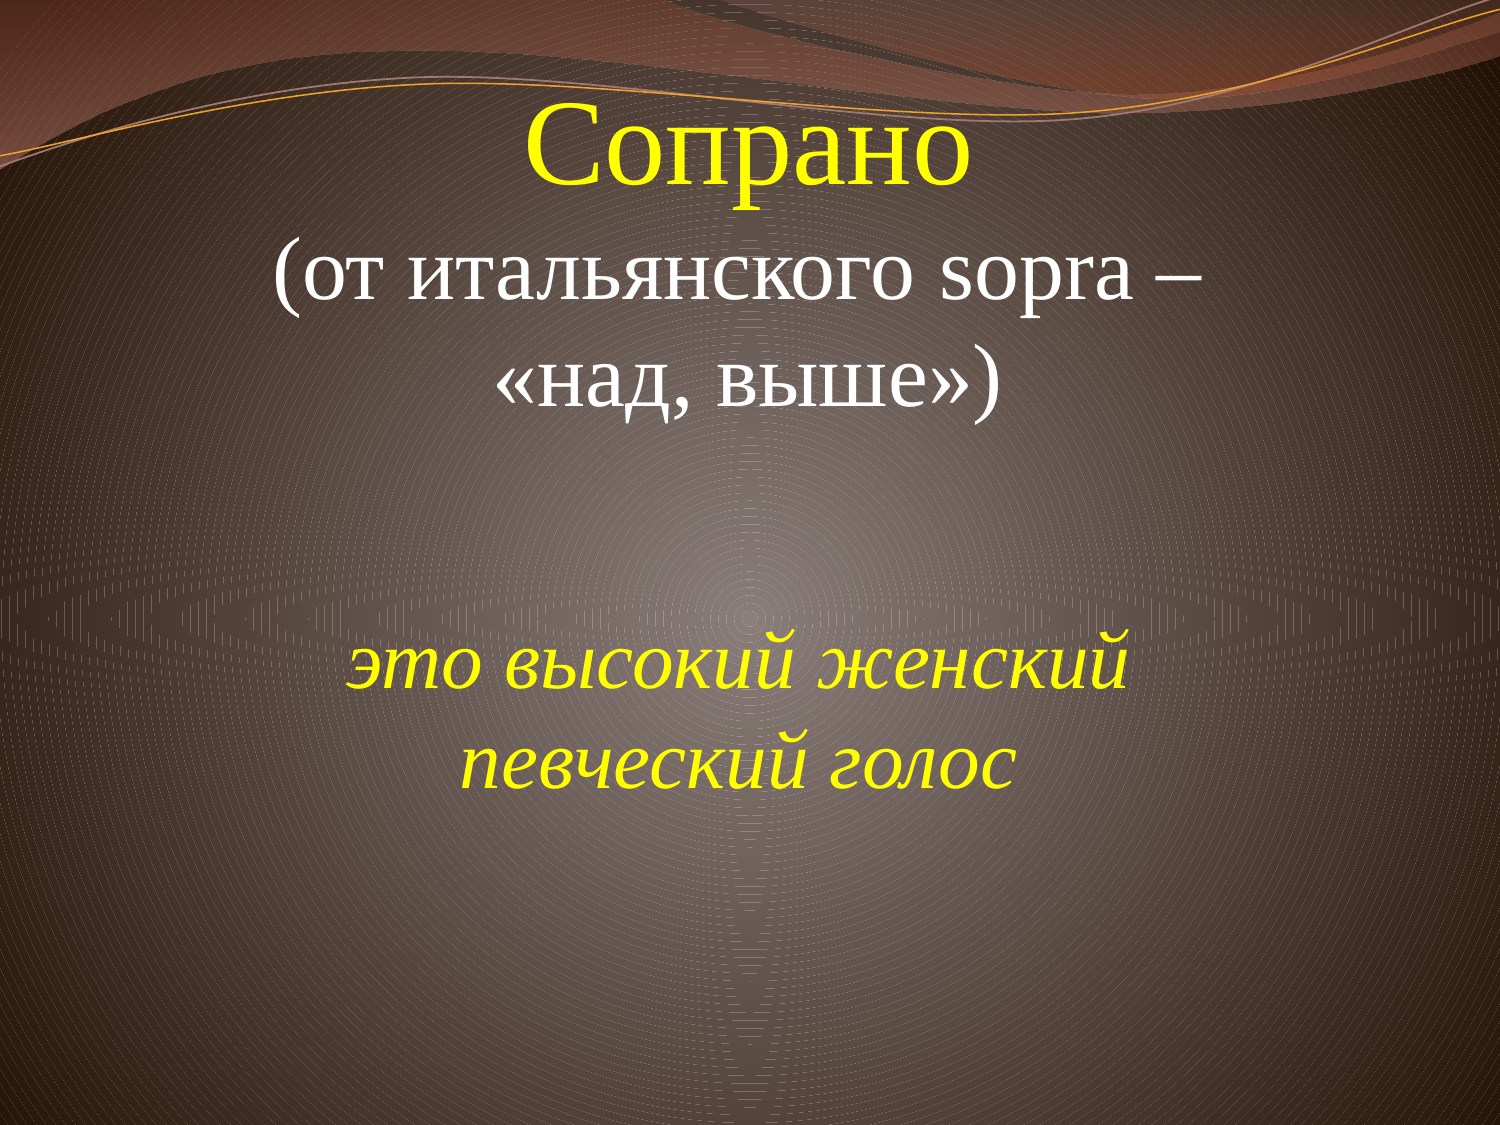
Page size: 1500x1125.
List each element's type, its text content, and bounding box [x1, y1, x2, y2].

subtitle это высокий женский певческий голос [336, 597, 1152, 1000]
title Сопрано (от итальянского sopra – «над, выше») [159, 54, 1341, 965]
